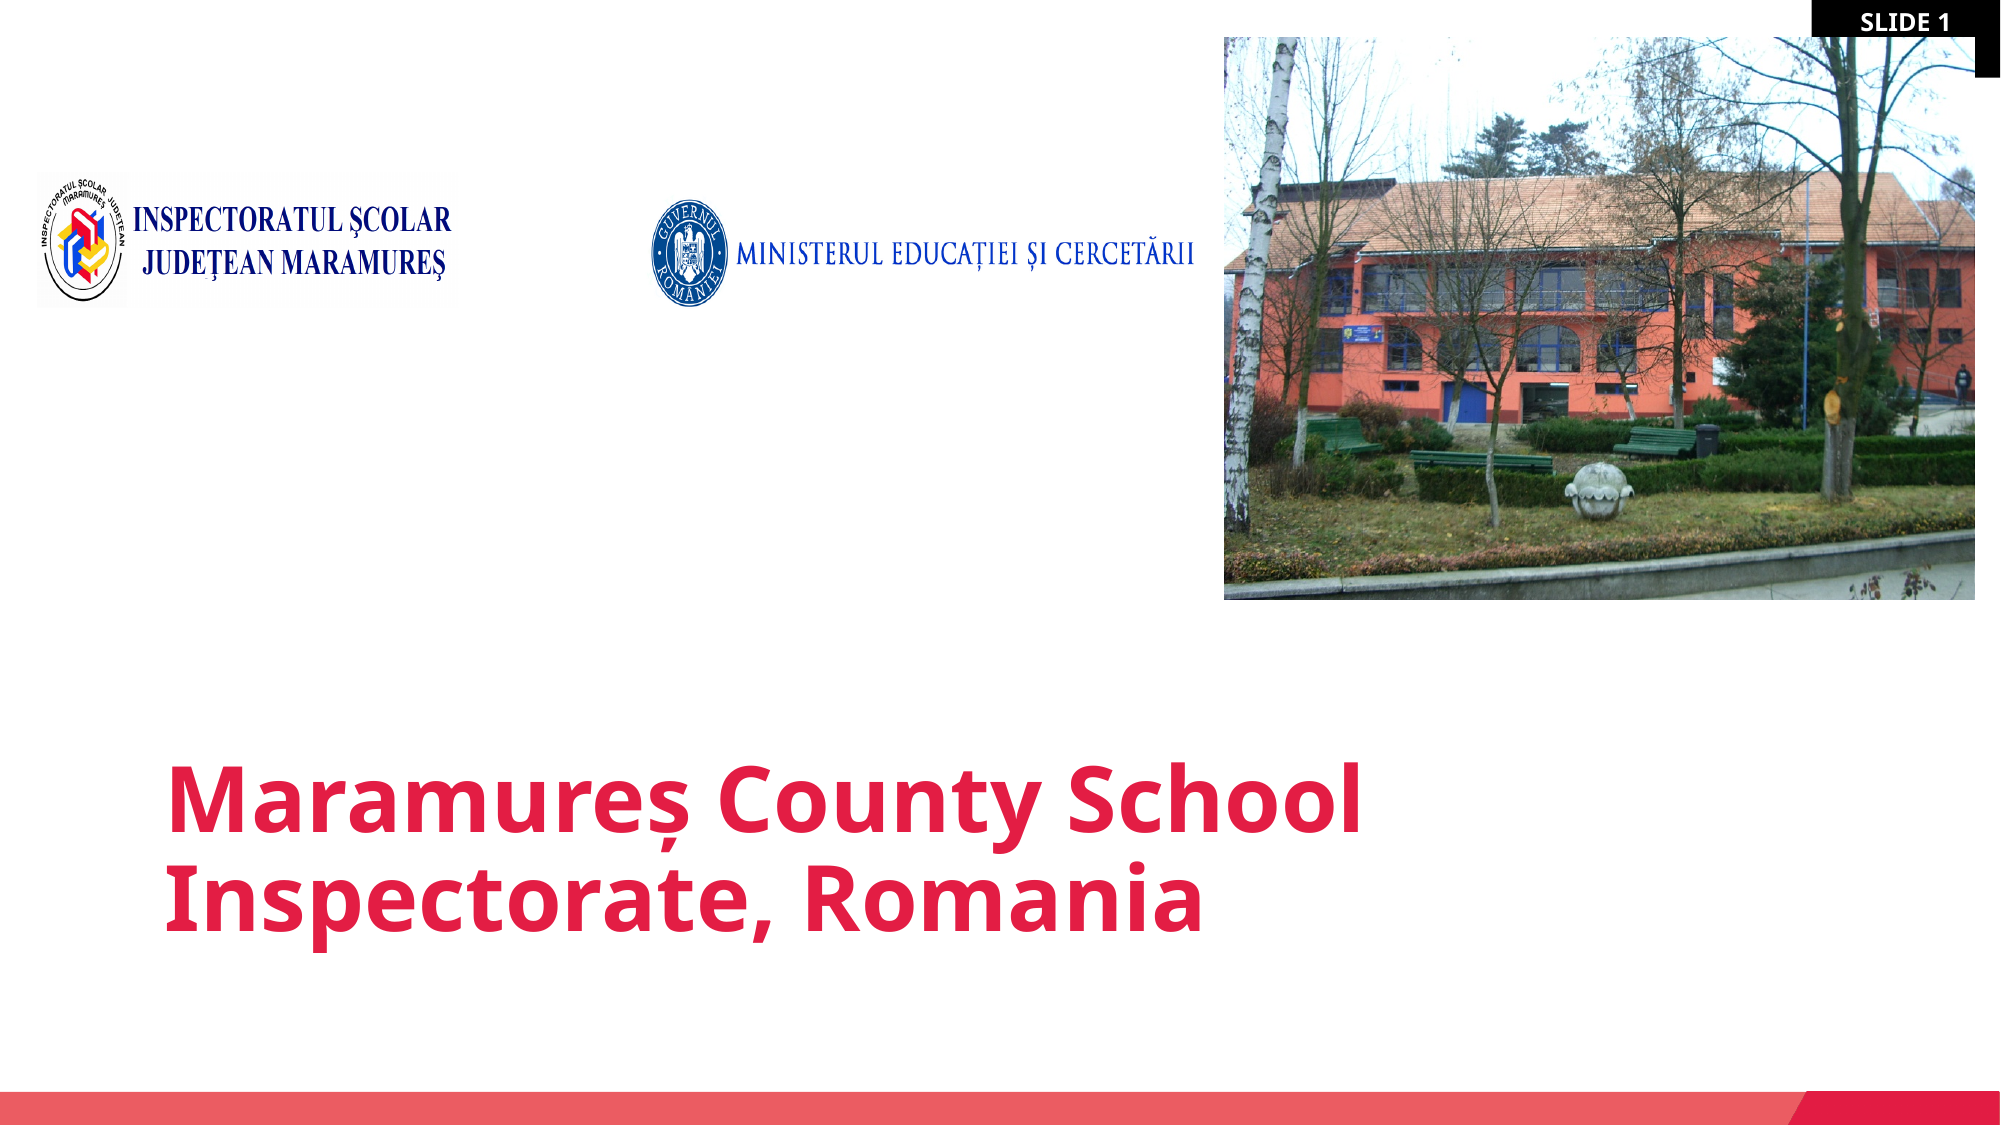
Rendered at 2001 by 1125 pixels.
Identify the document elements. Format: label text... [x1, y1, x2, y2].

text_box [37, 172, 1201, 322]
picture [1785, 1091, 2000, 1125]
text_box Maramureş County School Inspectorate, Romania [150, 375, 1906, 710]
picture [1224, 37, 1976, 601]
